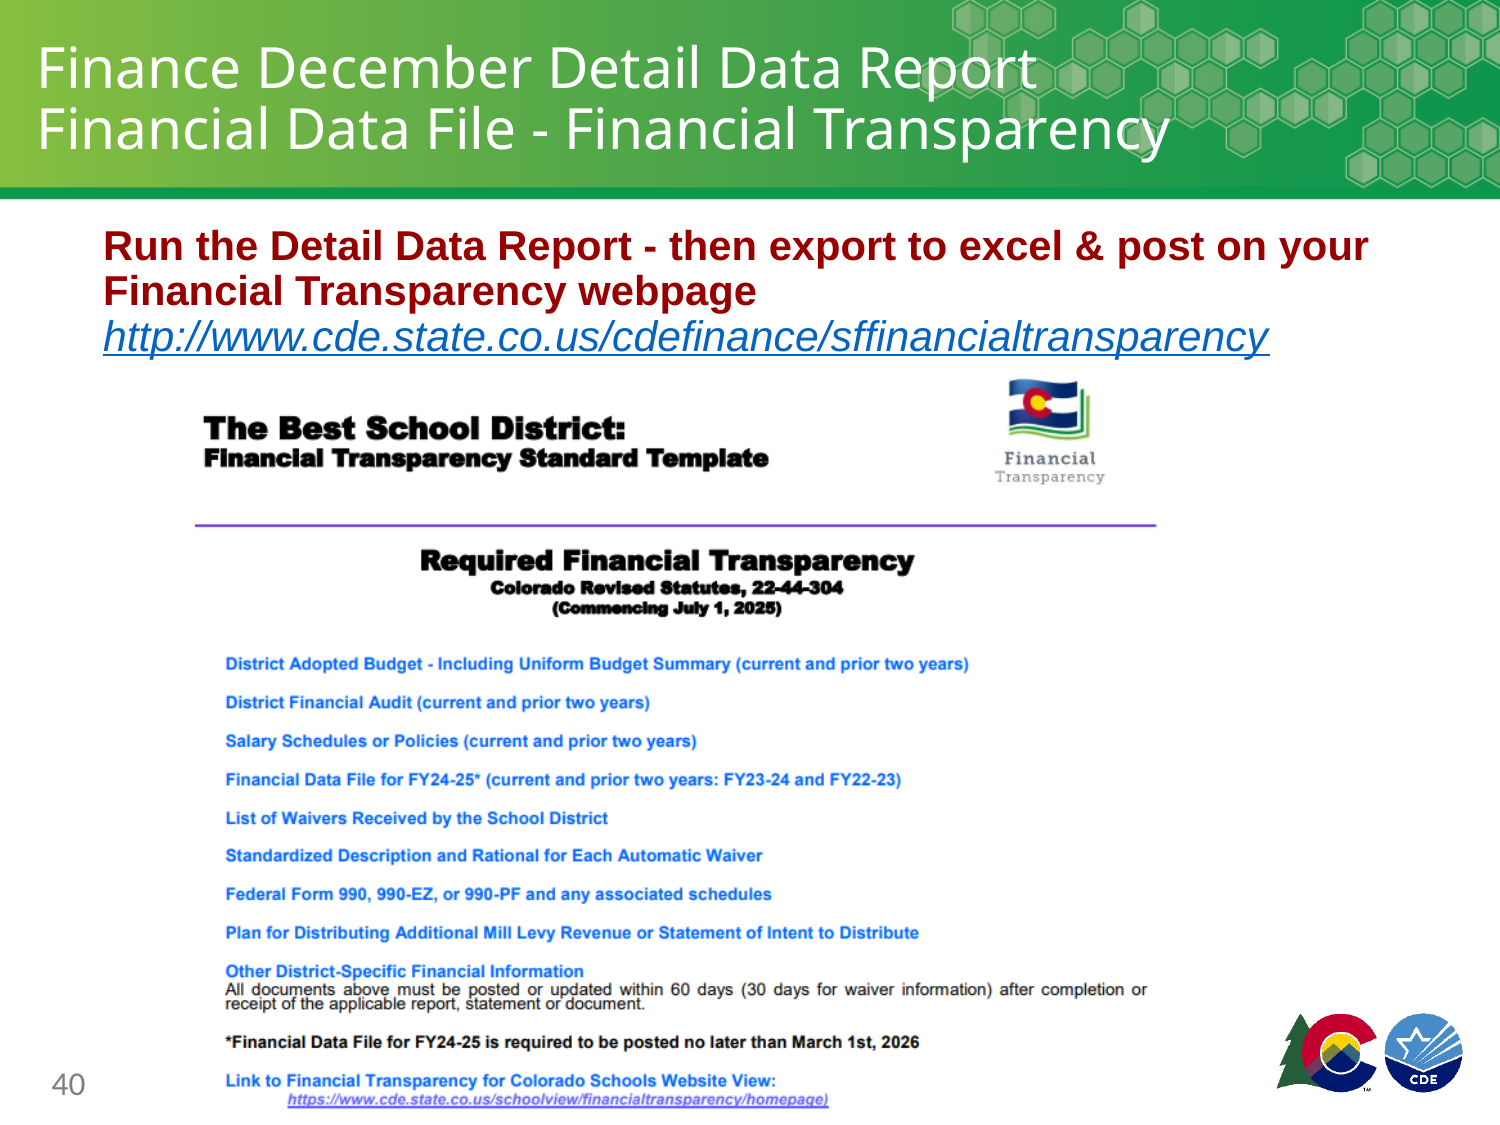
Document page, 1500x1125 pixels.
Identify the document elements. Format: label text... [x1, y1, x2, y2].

picture [0, 0, 1500, 200]
list Run the Detail Data Report - then export to excel & post on your Financial Transparency webpage http://www.cde.state.co.us/cdefinance/sffinancialtransparency [103, 224, 1397, 1104]
picture [195, 361, 1157, 1115]
title Finance December Detail Data Report Financial Data File - Financial Transparency [36, 39, 1279, 164]
slide_number 40 [36, 1054, 190, 1115]
picture [1397, 1012, 1463, 1093]
